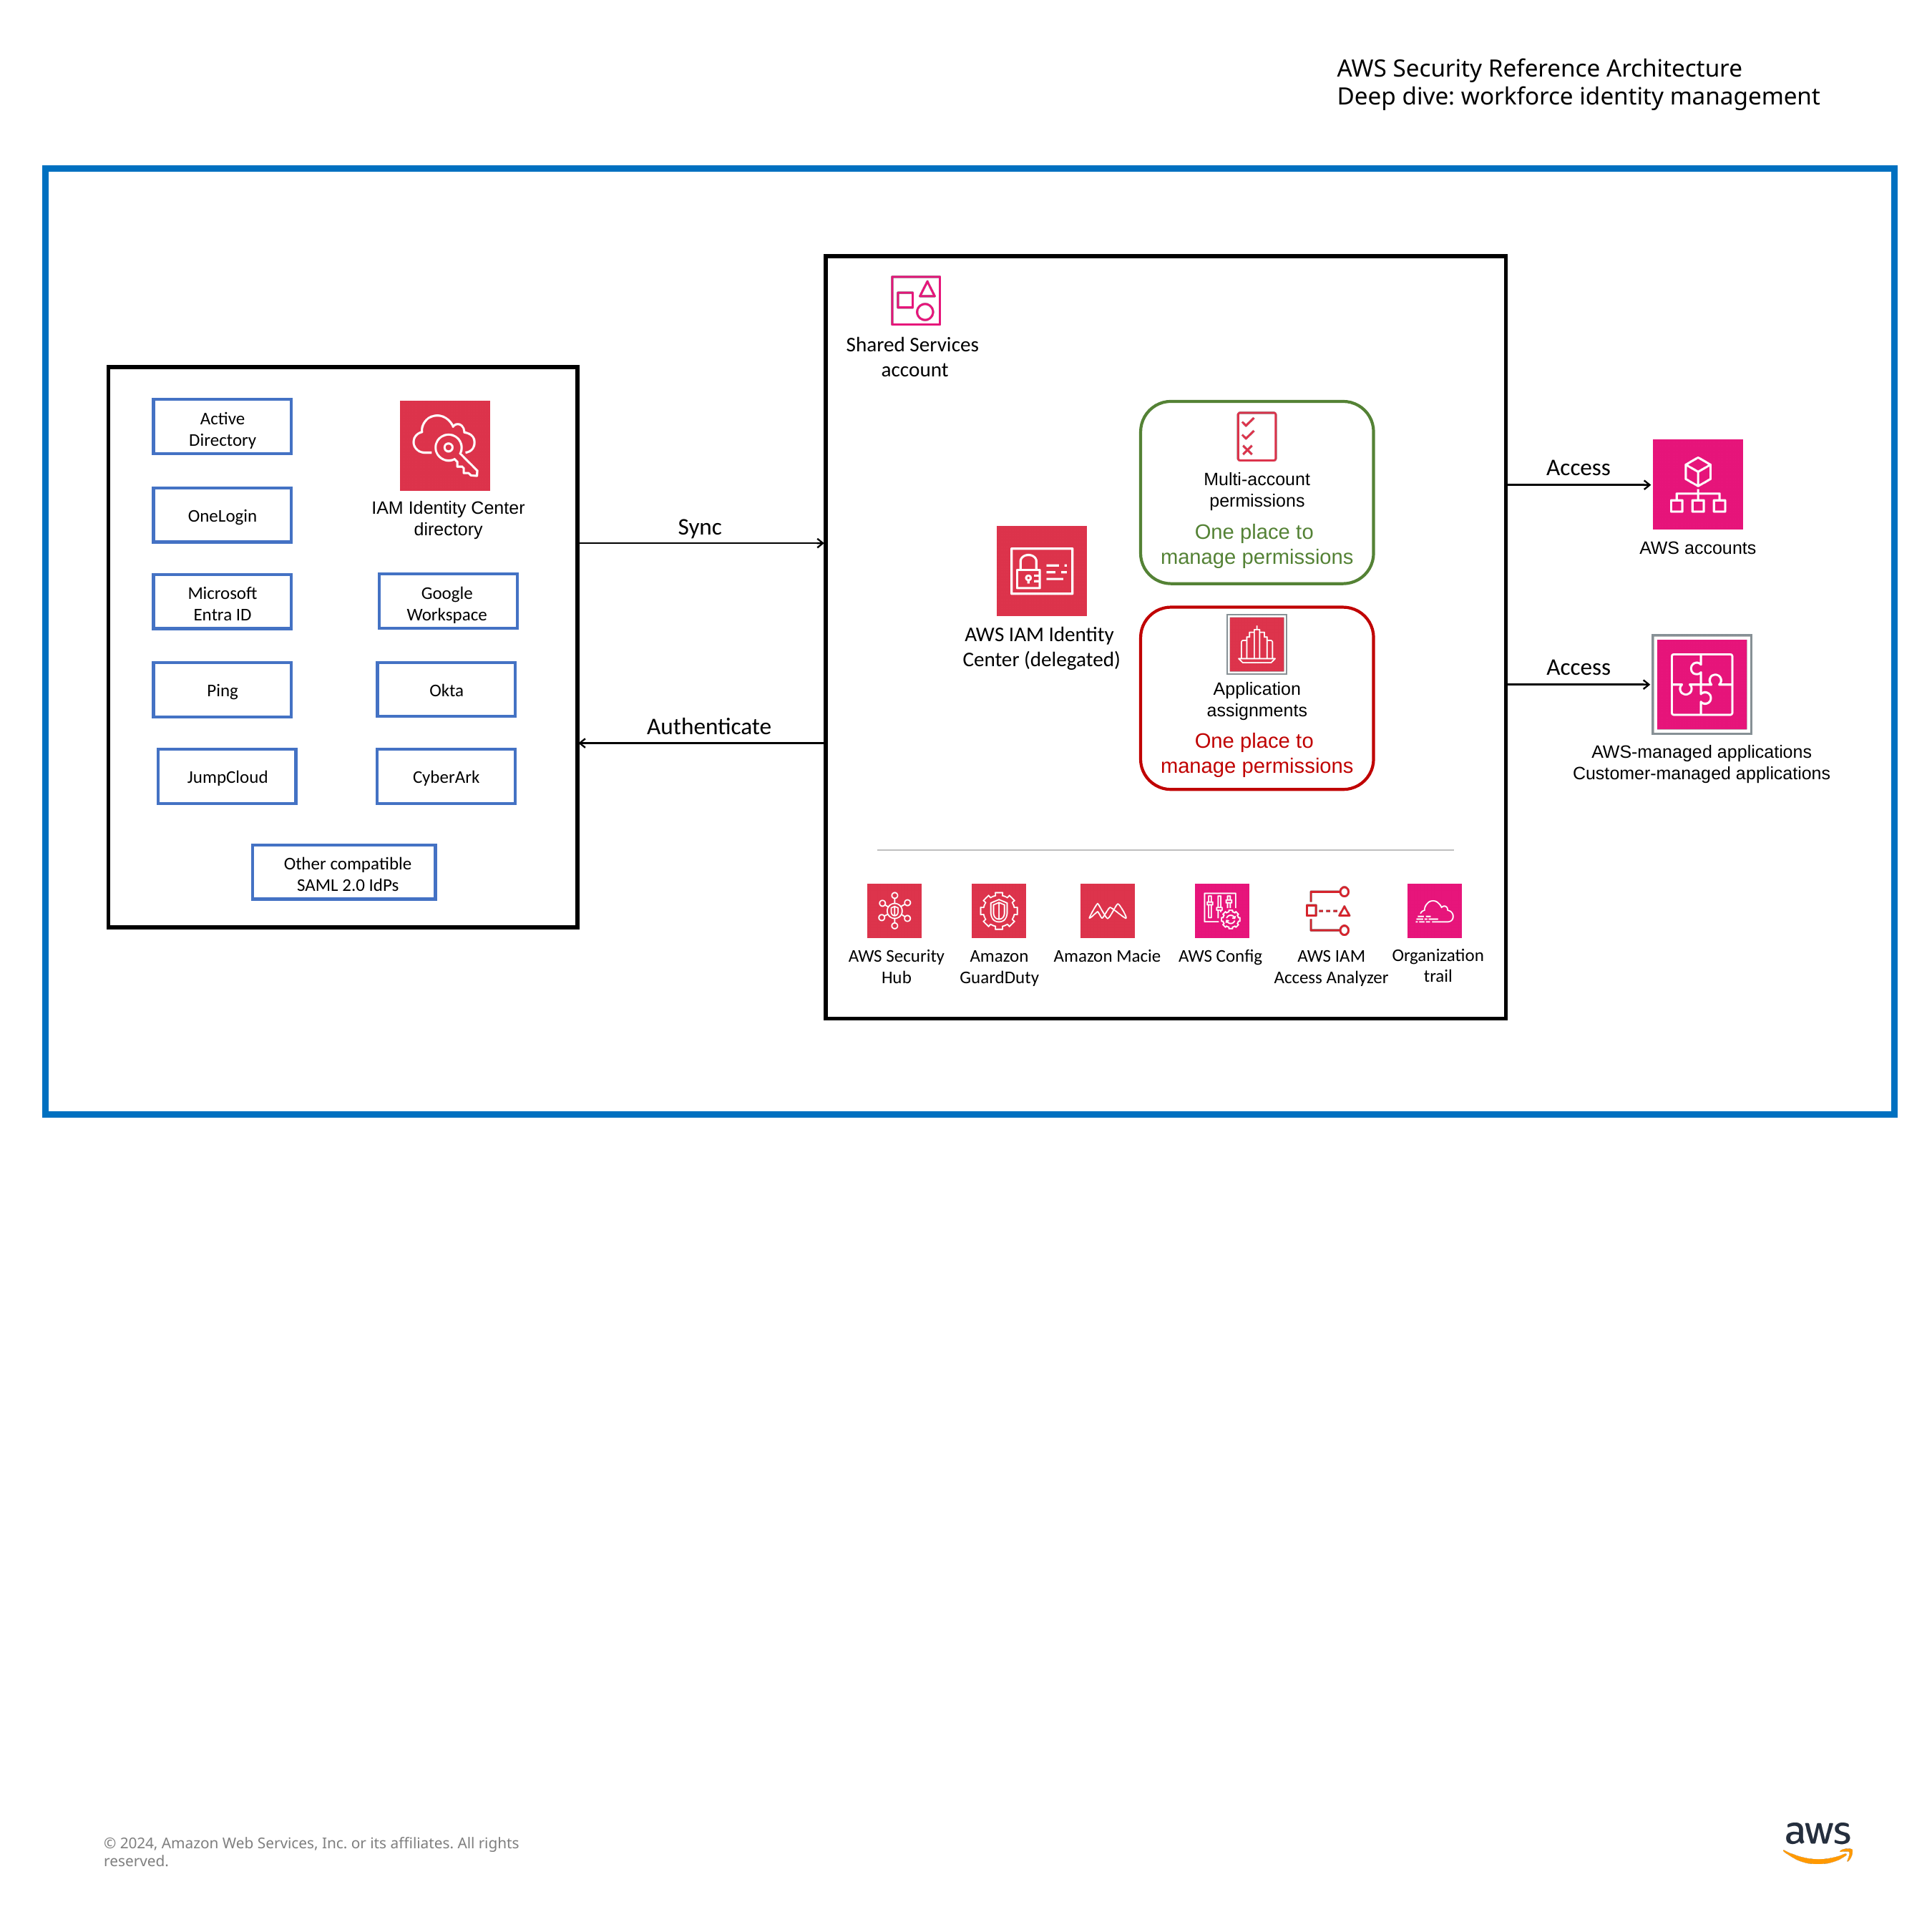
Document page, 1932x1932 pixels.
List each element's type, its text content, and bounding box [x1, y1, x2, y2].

picture [1226, 614, 1287, 675]
text_box AWS Security Reference Architecture Deep dive: workforce identity management [1327, 47, 1832, 115]
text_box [252, 844, 436, 902]
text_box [834, 273, 995, 387]
picture [1652, 634, 1752, 735]
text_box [1156, 884, 1284, 972]
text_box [379, 574, 518, 630]
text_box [1141, 401, 1374, 584]
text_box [153, 663, 292, 717]
text_box Authenticate [622, 706, 797, 743]
text_box IAM Identity Center directory [360, 490, 537, 545]
text_box Access [1529, 446, 1628, 484]
picture [1653, 439, 1743, 530]
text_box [157, 749, 296, 804]
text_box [153, 487, 292, 542]
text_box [1141, 607, 1374, 790]
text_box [836, 884, 957, 994]
text_box AWS-managed applications Customer-managed applications [1555, 735, 1849, 789]
text_box AWS IAM Identity Center (delegated) [907, 615, 1141, 676]
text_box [153, 574, 292, 631]
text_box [153, 399, 292, 456]
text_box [1261, 884, 1402, 994]
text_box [1370, 884, 1506, 992]
text_box AWS accounts [1616, 531, 1780, 563]
picture [997, 526, 1087, 616]
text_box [1022, 884, 1156, 972]
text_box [957, 884, 1055, 994]
text_box Access [1491, 645, 1652, 685]
text_box Sync [650, 505, 749, 543]
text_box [376, 749, 515, 804]
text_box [377, 662, 516, 717]
picture [400, 401, 490, 491]
text_box [45, 167, 1896, 1116]
text_box [107, 366, 578, 928]
picture [1783, 1823, 1853, 1864]
text_box [825, 255, 1506, 1019]
